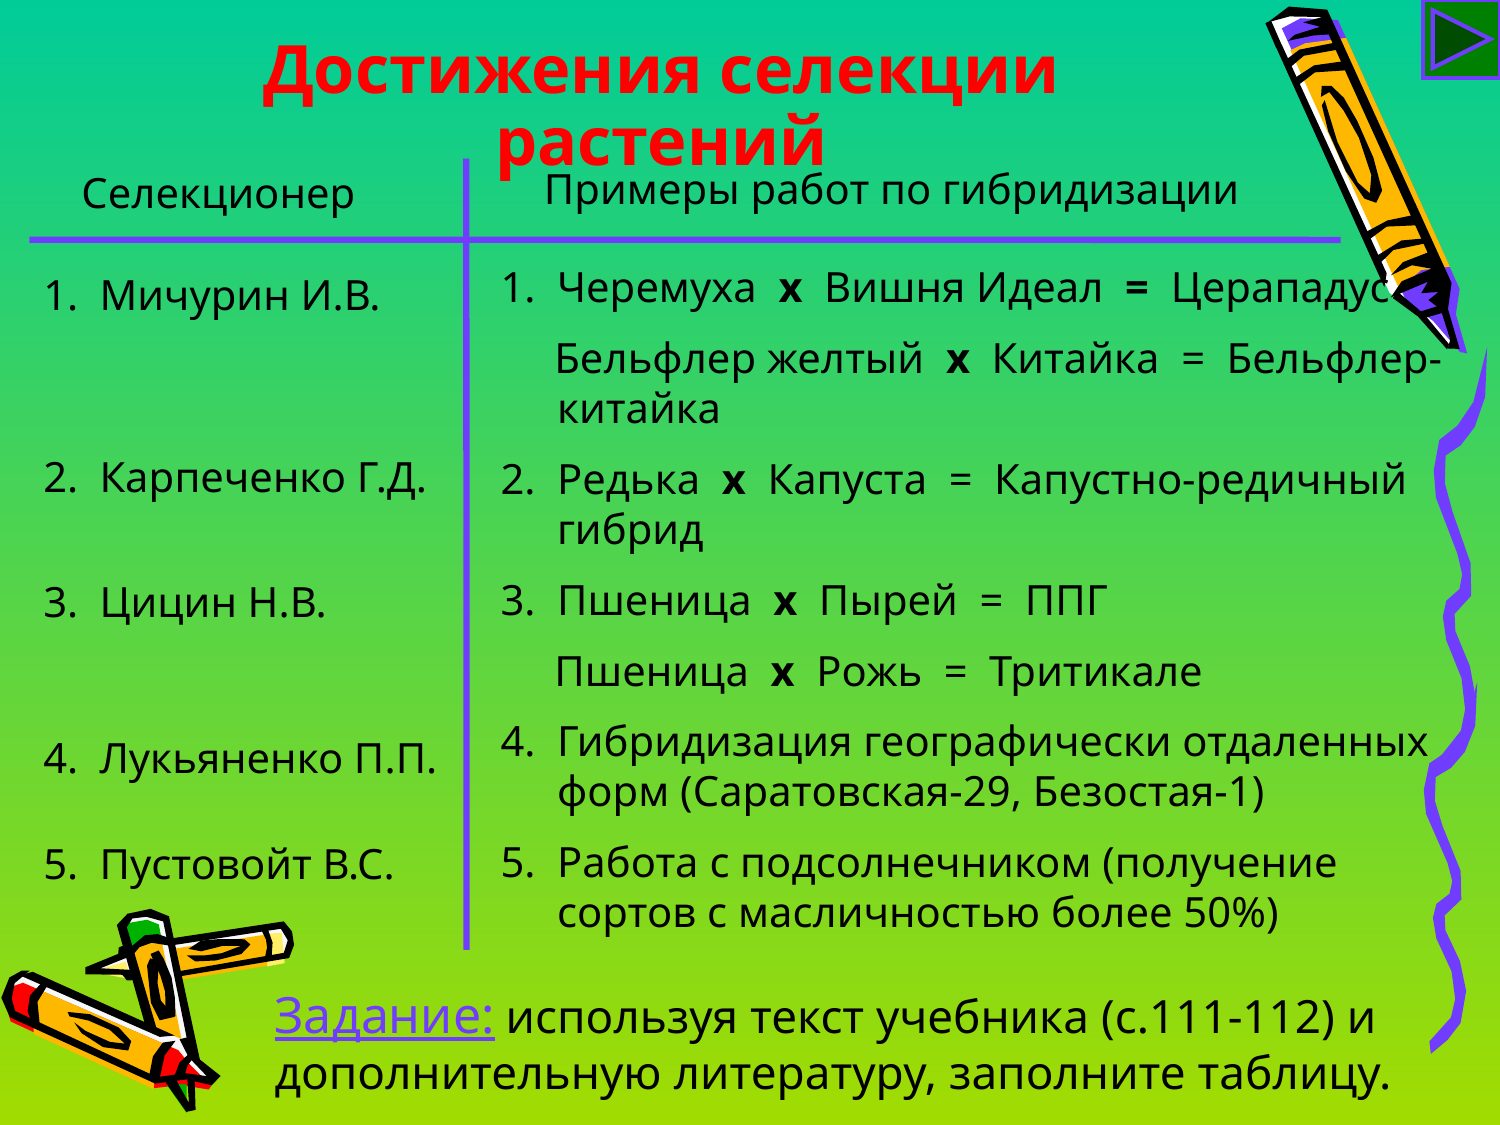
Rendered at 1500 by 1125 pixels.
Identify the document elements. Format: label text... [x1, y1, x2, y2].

text_box Примеры работ по гибридизации [454, 155, 1329, 221]
text_box Мичурин И.В. Карпеченко Г.Д. Цицин Н.В. Лукьяненко П.П. Пустовойт В.С. [28, 241, 472, 896]
text_box Задание: используя текст учебника (с.111-112) и дополнительную литературу, заполните таблицу. [259, 976, 1500, 1106]
text_box Черемуха х Вишня Идеал = Церападус Бельфлер желтый х Китайка = Бельфлер-китайка Редька х Капуста = Капустно-редичный гибрид Пшеница х Пырей = ППГ Пшеница х Рожь = Тритикале Гибридизация географически отдаленных форм (Саратовская-29, Безостая-1) Работа с подсолнечником (получение сортов с масличностью более 50%) [485, 253, 1479, 944]
text_box Достижения селекции растений [100, 28, 1223, 188]
text_box Селекционер [29, 159, 408, 225]
text_box [1423, 0, 1500, 79]
